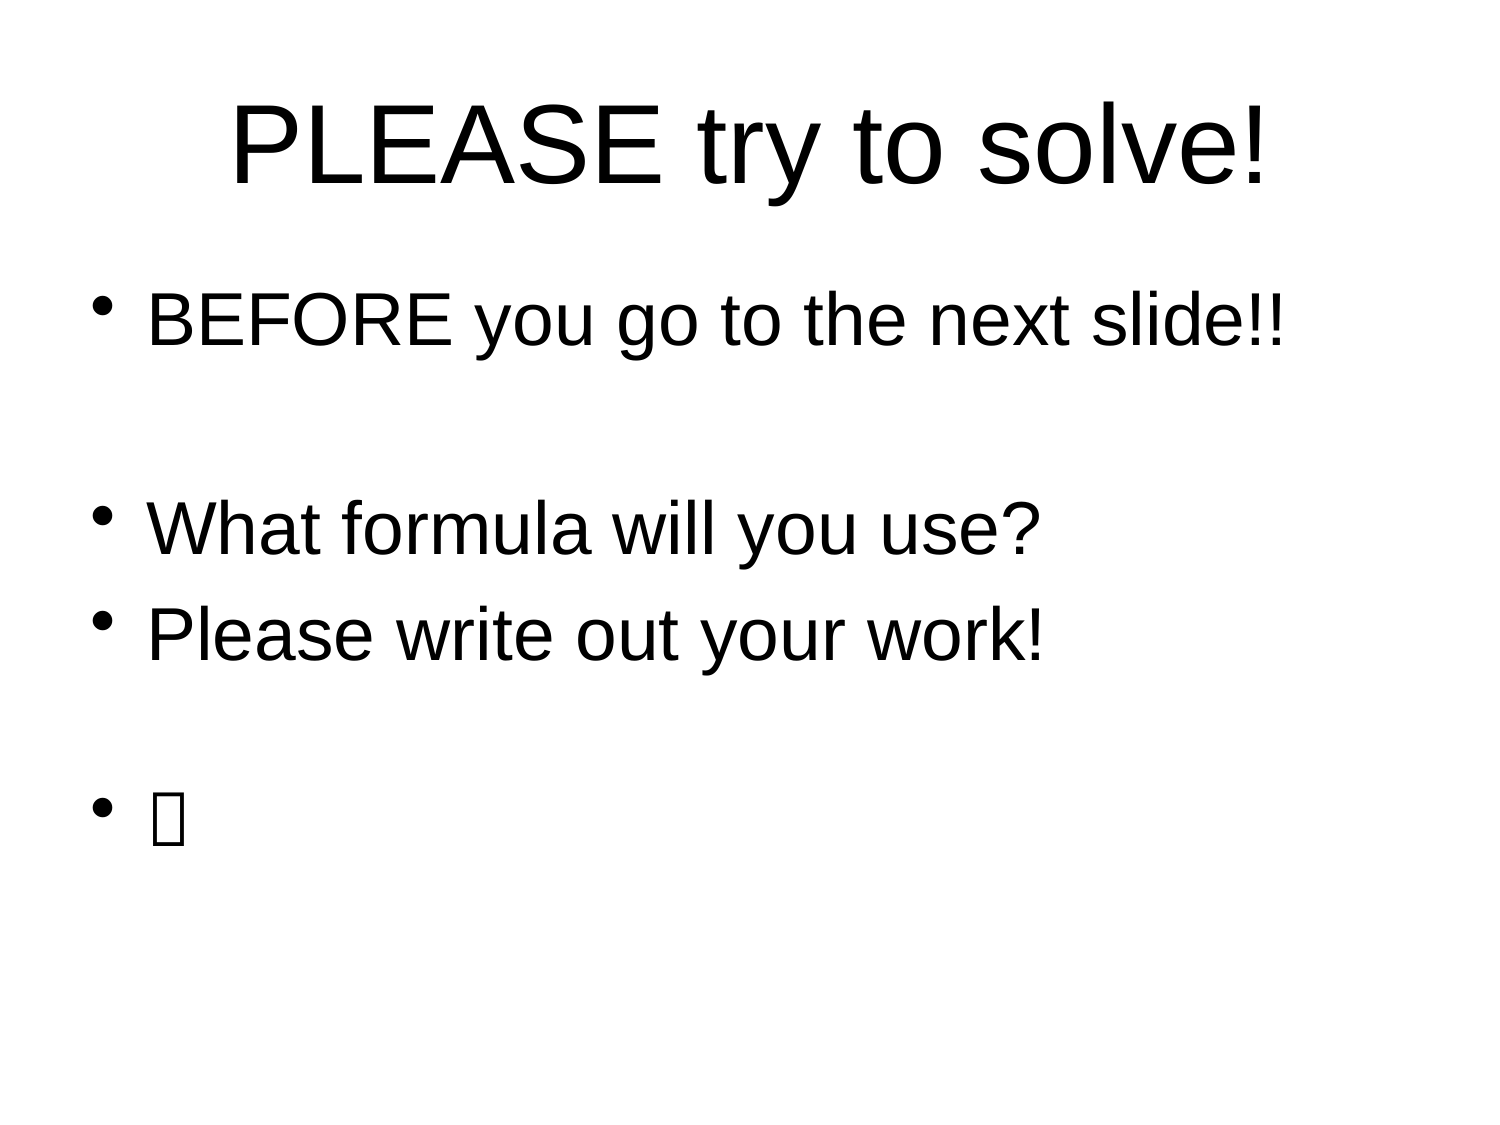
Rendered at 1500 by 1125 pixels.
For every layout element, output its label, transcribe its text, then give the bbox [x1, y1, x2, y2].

title PLEASE try to solve! [74, 44, 1426, 233]
list BEFORE you go to the next slide!! What formula will you use? Please write out your work!  [74, 262, 1438, 1038]
